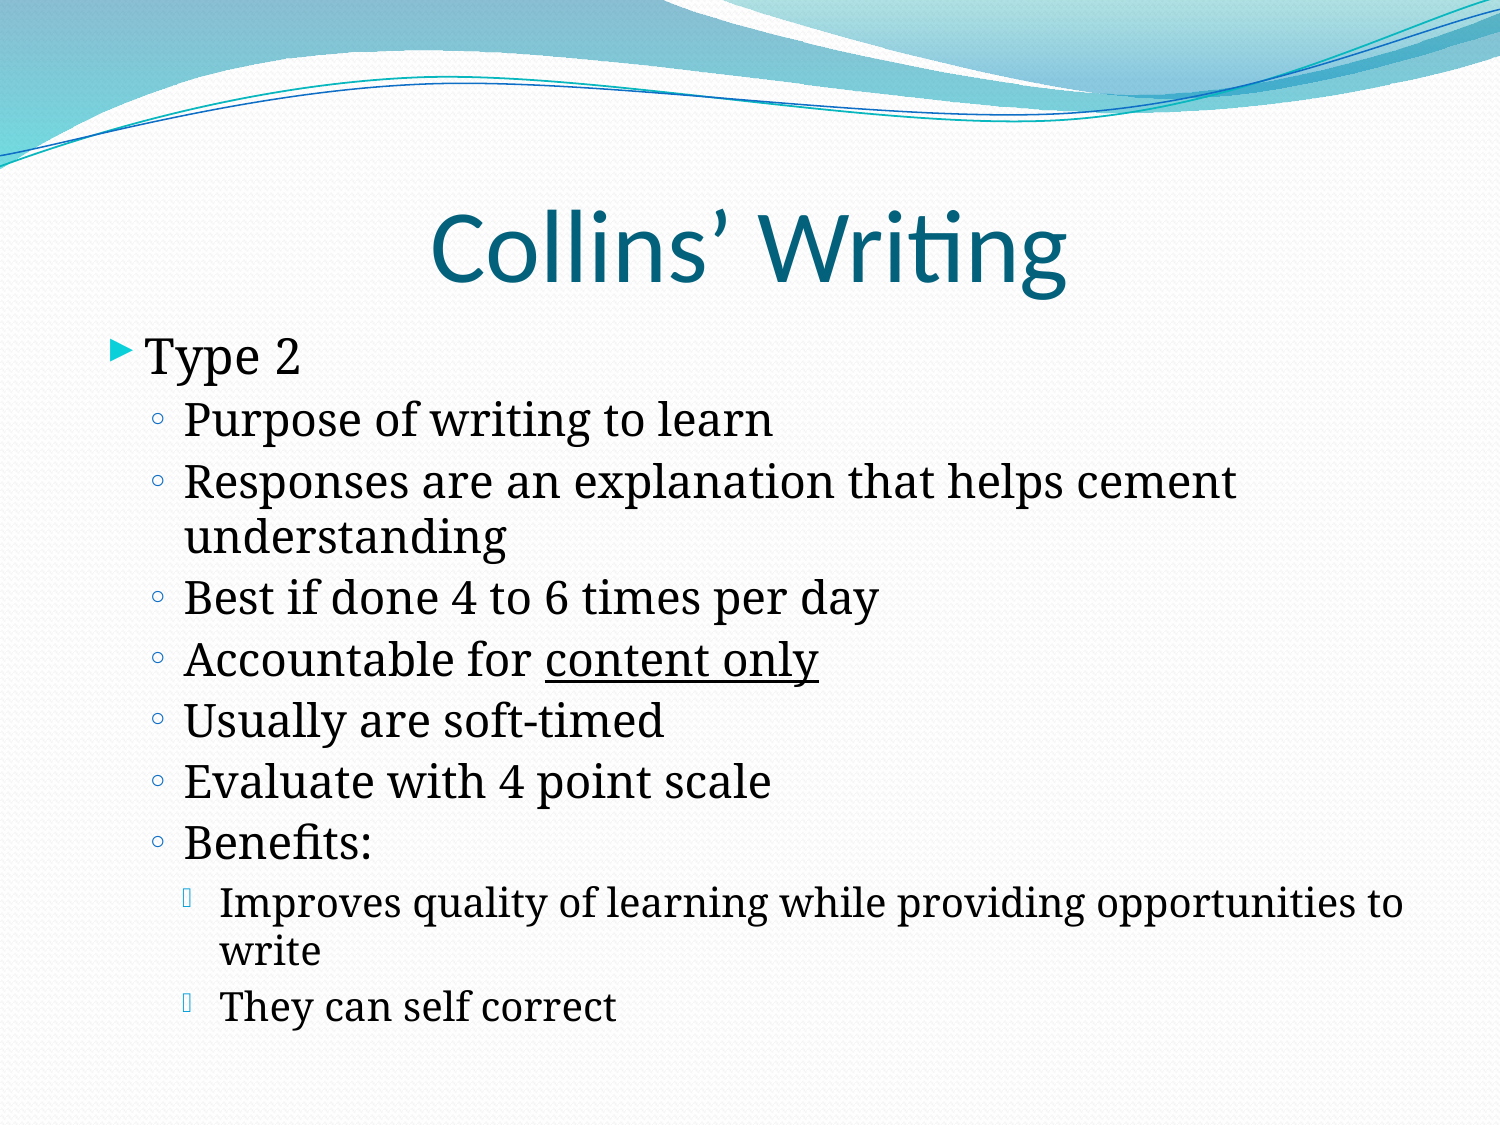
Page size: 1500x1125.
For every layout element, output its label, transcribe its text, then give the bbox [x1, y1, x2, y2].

title Collins’ Writing [75, 115, 1425, 303]
list Type 2 Purpose of writing to learn Responses are an explanation that helps cement understanding Best if done 4 to 6 times per day Accountable for content only Usually are soft-timed Evaluate with 4 point scale Benefits: Improves quality of learning while providing opportunities to write They can self correct [75, 317, 1425, 1038]
